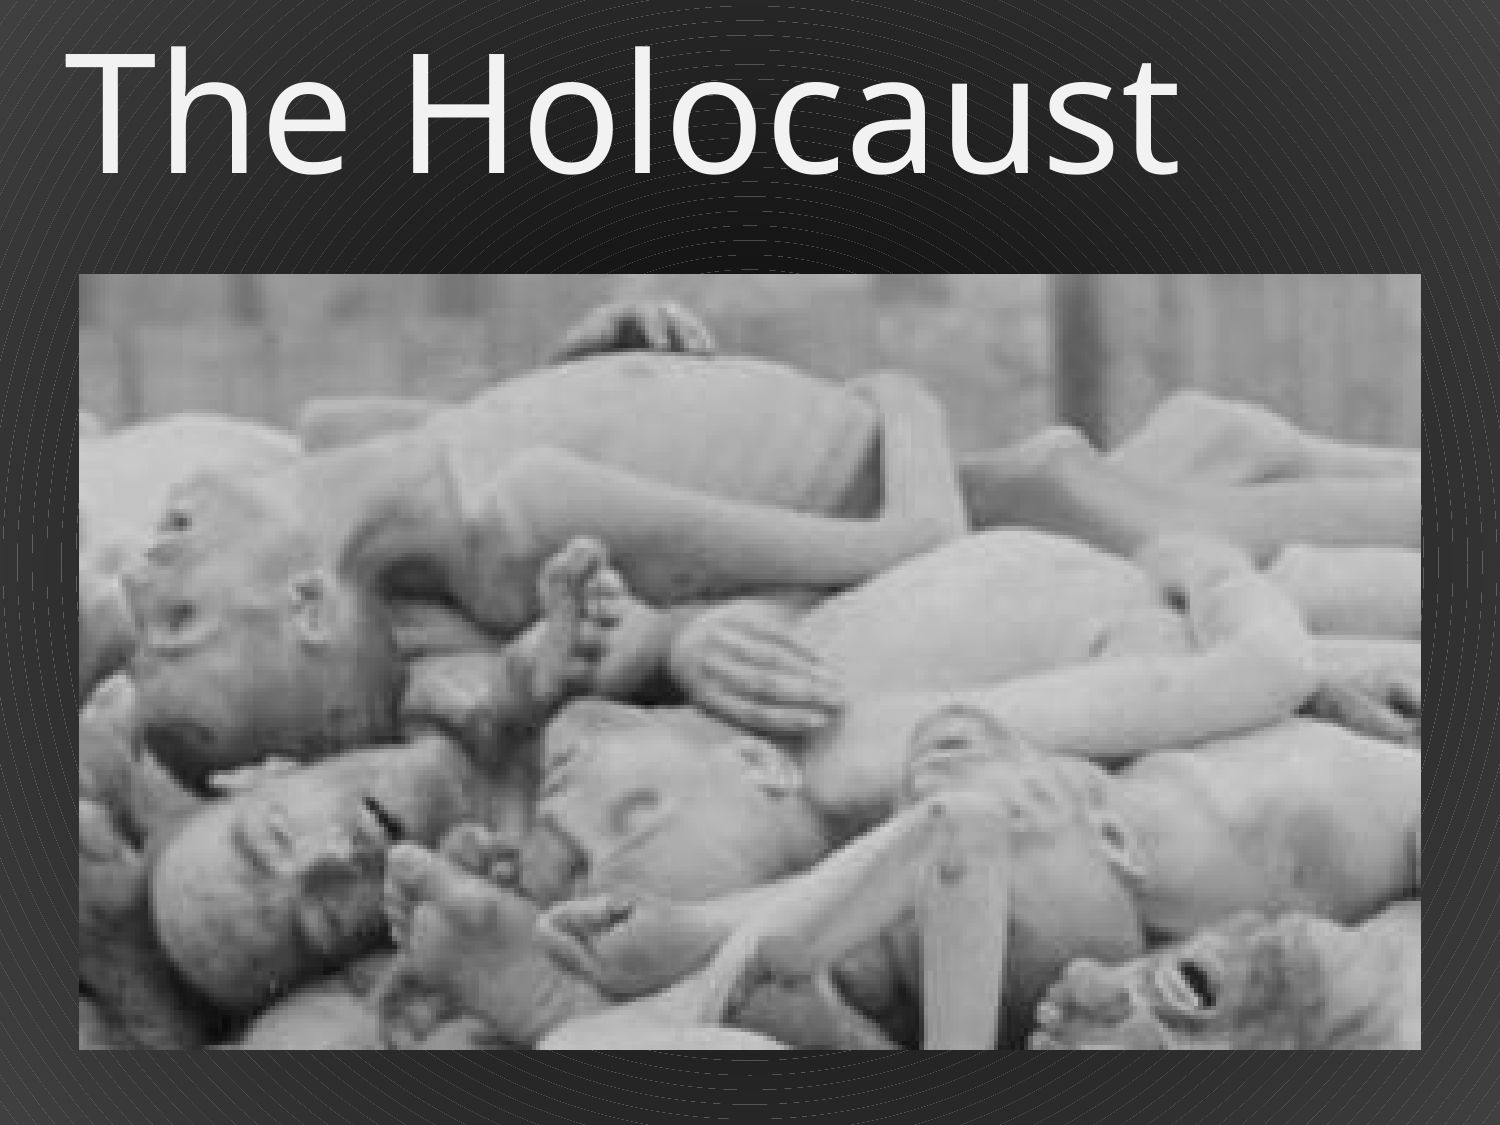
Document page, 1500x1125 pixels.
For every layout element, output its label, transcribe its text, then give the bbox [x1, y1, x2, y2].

picture [79, 274, 1421, 1051]
text_box The Holocaust [49, 0, 1500, 215]
